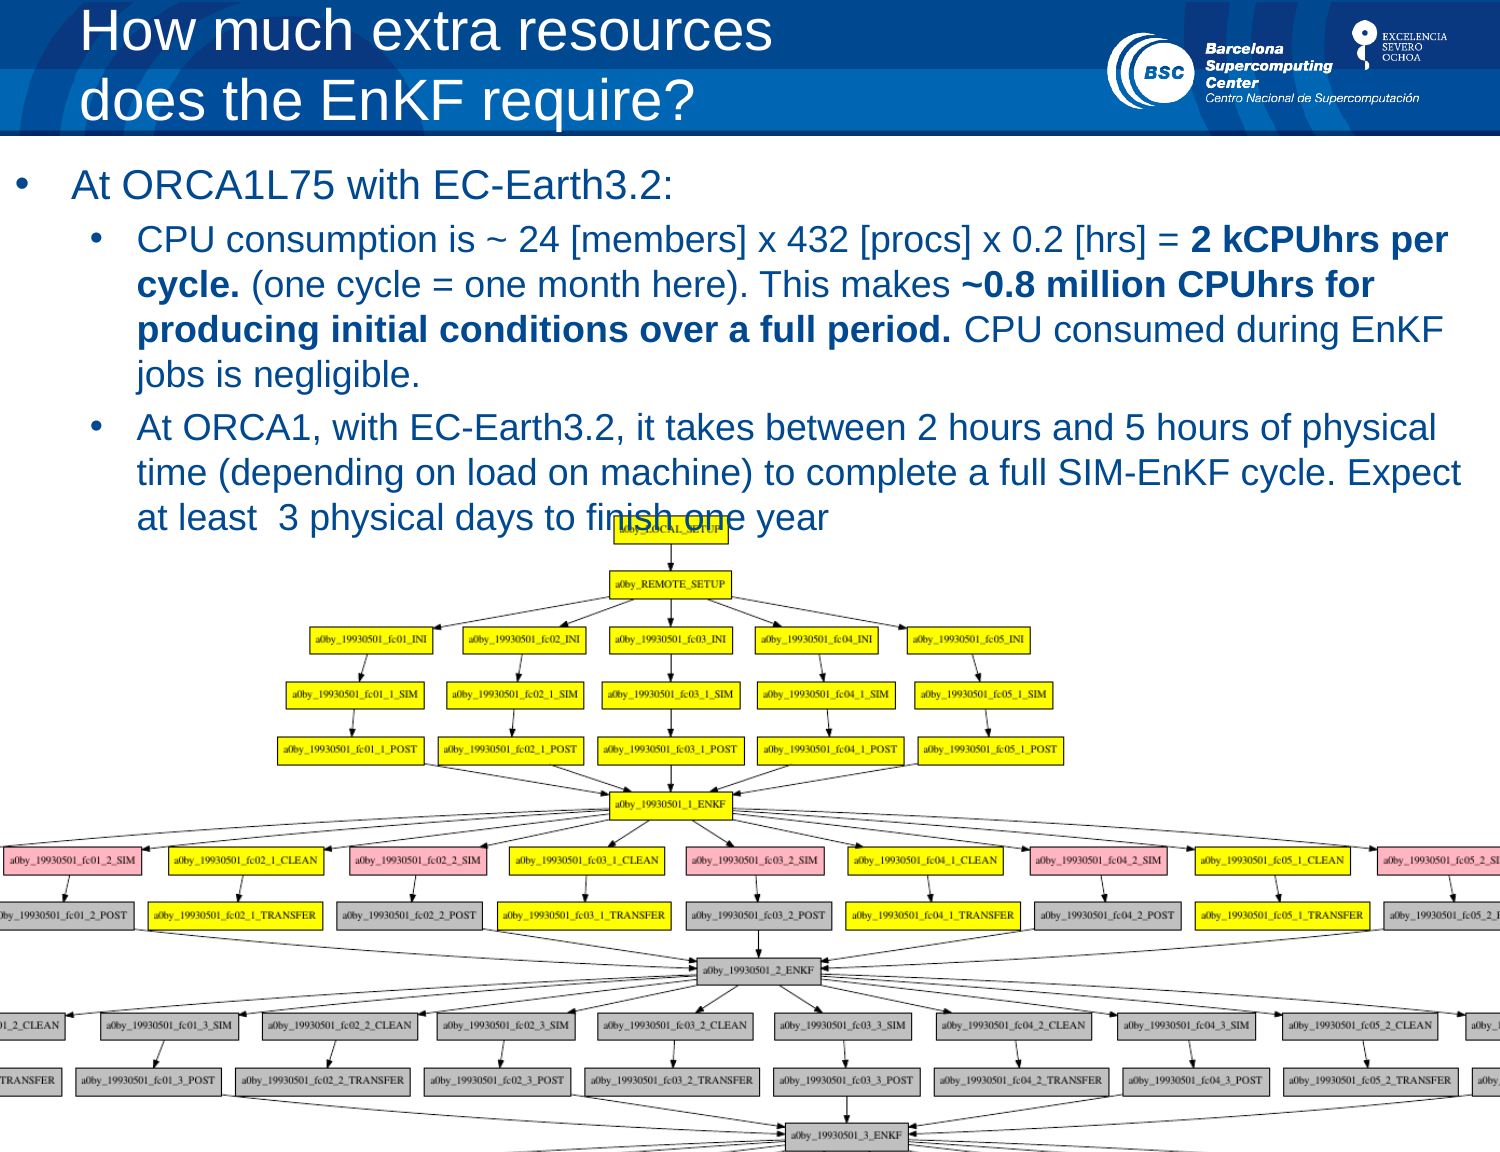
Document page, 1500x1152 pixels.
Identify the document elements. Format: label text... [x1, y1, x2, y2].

list At ORCA1L75 with EC-Earth3.2: CPU consumption is ~ 24 [members] x 432 [procs] x 0.2 [hrs] = 2 kCPUhrs per cycle. (one cycle = one month here). This makes ~0.8 million CPUhrs for producing initial conditions over a full period. CPU consumed during EnKF jobs is negligible. At ORCA1, with EC-Earth3.2, it takes between 2 hours and 5 hours of physical time (depending on load on machine) to complete a full SIM-EnKF cycle. Expect at least 3 physical days to finish one year [0, 150, 1489, 493]
picture [0, 0, 1500, 136]
picture [0, 495, 1500, 1152]
title How much extra resources does the EnKF require? [65, 0, 857, 100]
